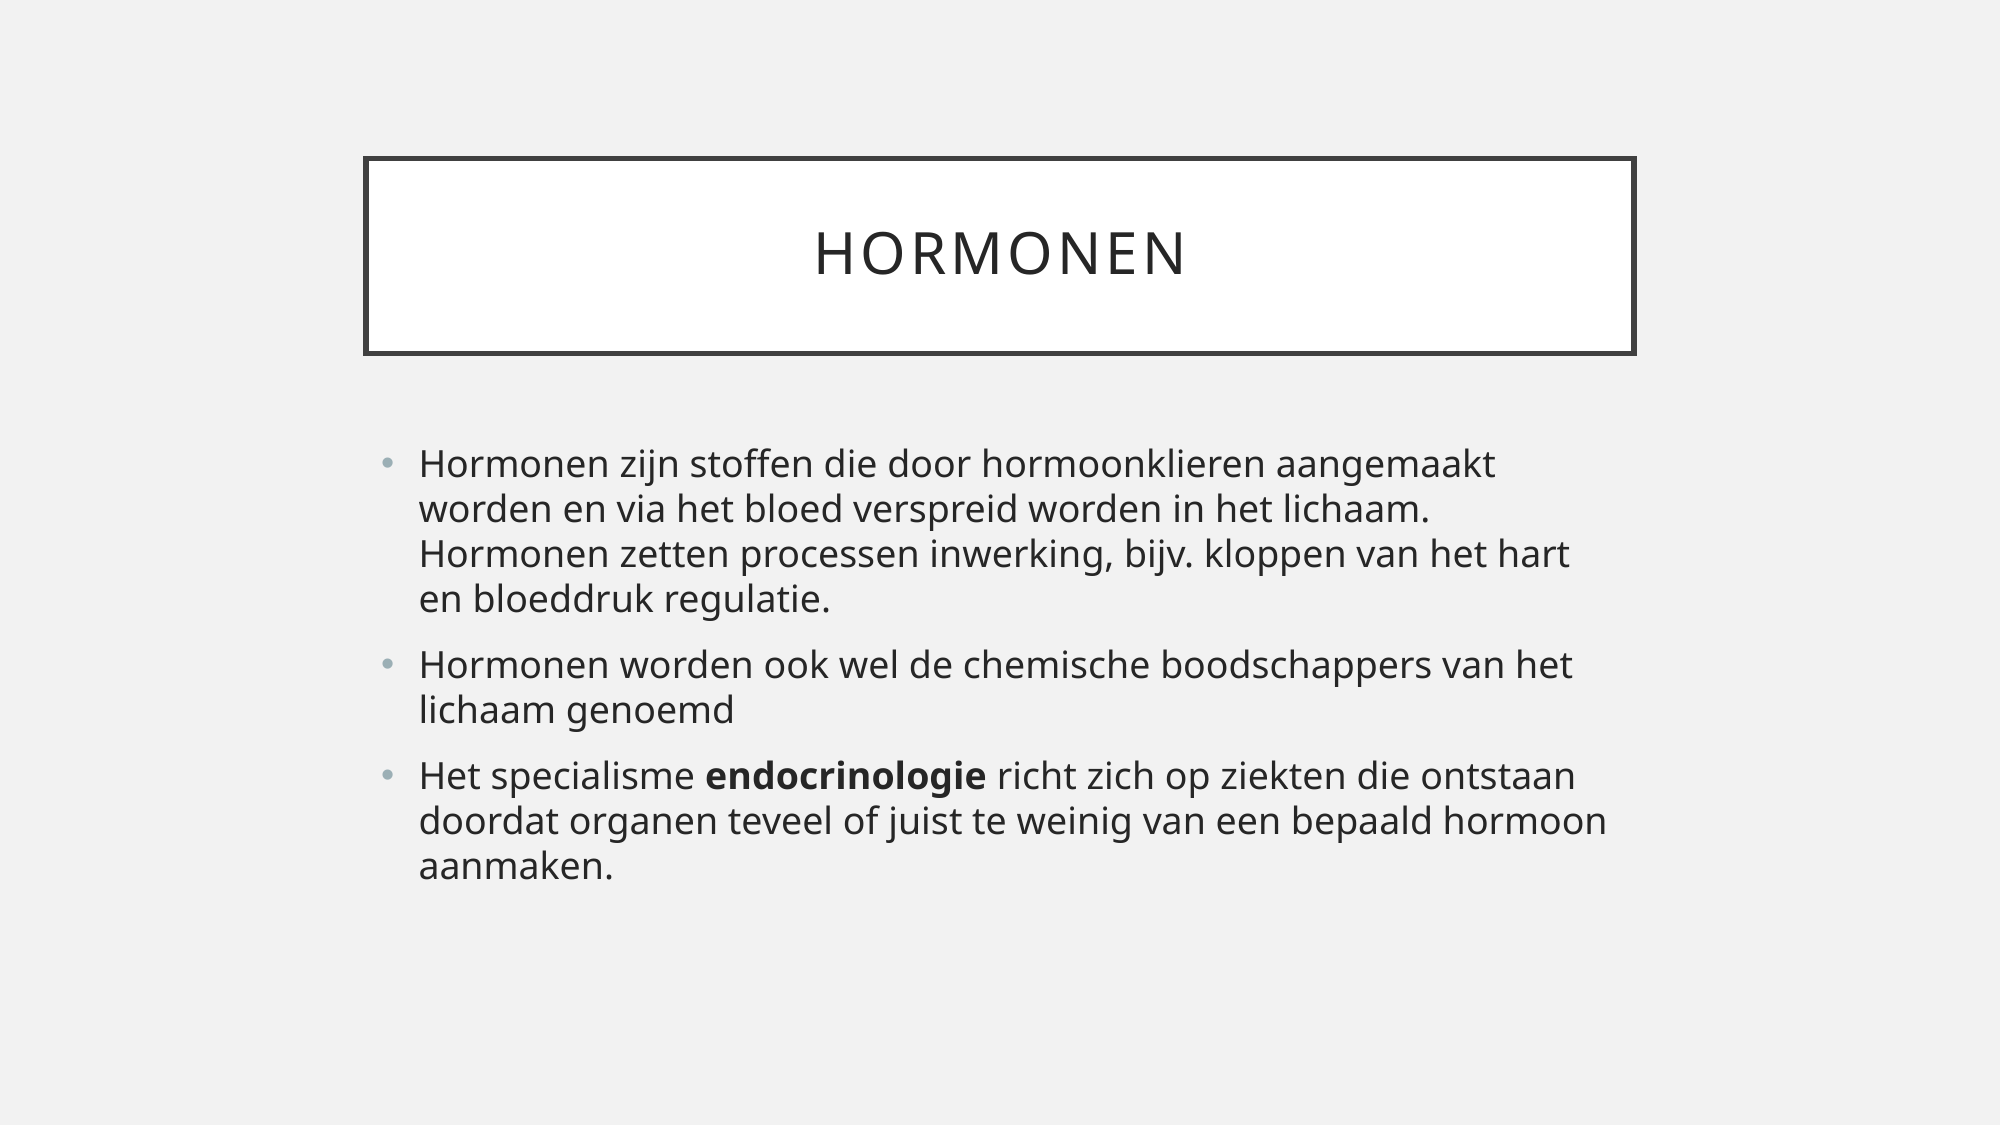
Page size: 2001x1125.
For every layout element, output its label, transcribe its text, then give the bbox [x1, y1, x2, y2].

title hormonen [363, 156, 1637, 356]
list Hormonen zijn stoffen die door hormoonklieren aangemaakt worden en via het bloed verspreid worden in het lichaam. Hormonen zetten processen inwerking, bijv. kloppen van het hart en bloeddruk regulatie. Hormonen worden ook wel de chemische boodschappers van het lichaam genoemd Het specialisme endocrinologie richt zich op ziekten die ontstaan doordat organen teveel of juist te weinig van een bepaald hormoon aanmaken. [366, 432, 1634, 942]
